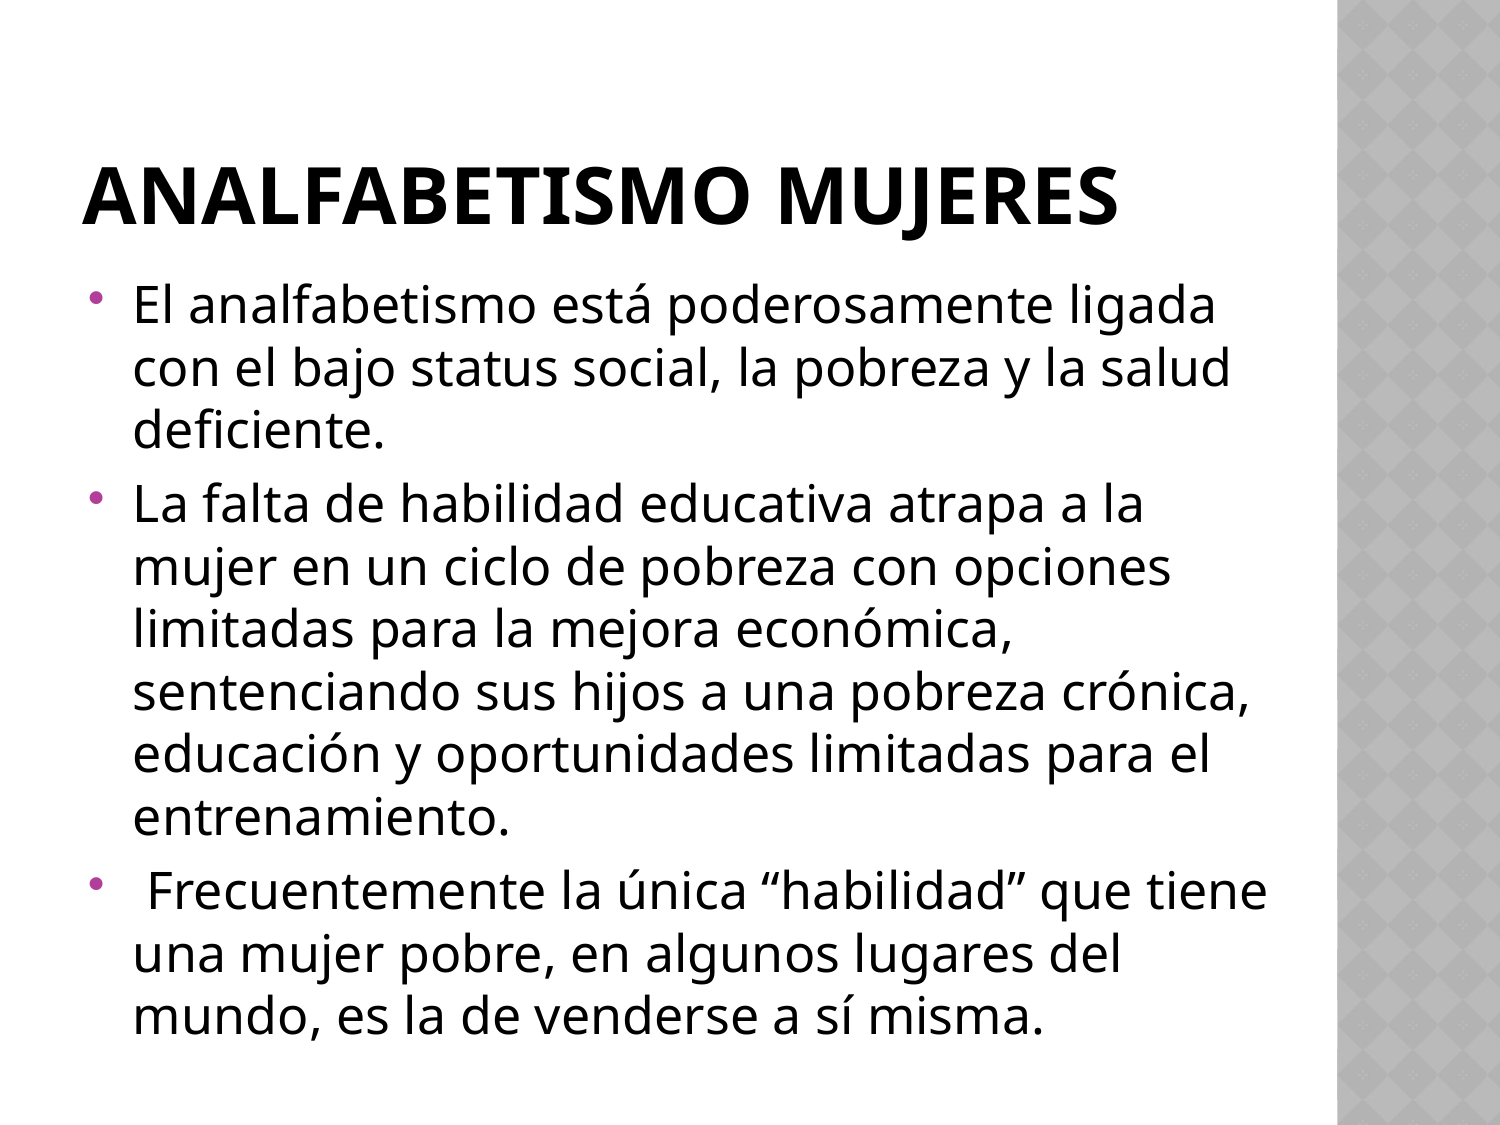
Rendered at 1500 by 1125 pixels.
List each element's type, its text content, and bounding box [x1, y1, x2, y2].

list El analfabetismo está poderosamente ligada con el bajo status social, la pobreza y la salud deficiente. La falta de habilidad educativa atrapa a la mujer en un ciclo de pobreza con opciones limitadas para la mejora económica, sentenciando sus hijos a una pobreza crónica, educación y oportunidades limitadas para el entrenamiento. Frecuentemente la única “habilidad” que tiene una mujer pobre, en algunos lugares del mundo, es la de venderse a sí misma. [75, 264, 1294, 1059]
title ANALFABETISMO MUJERES [75, 52, 1263, 240]
